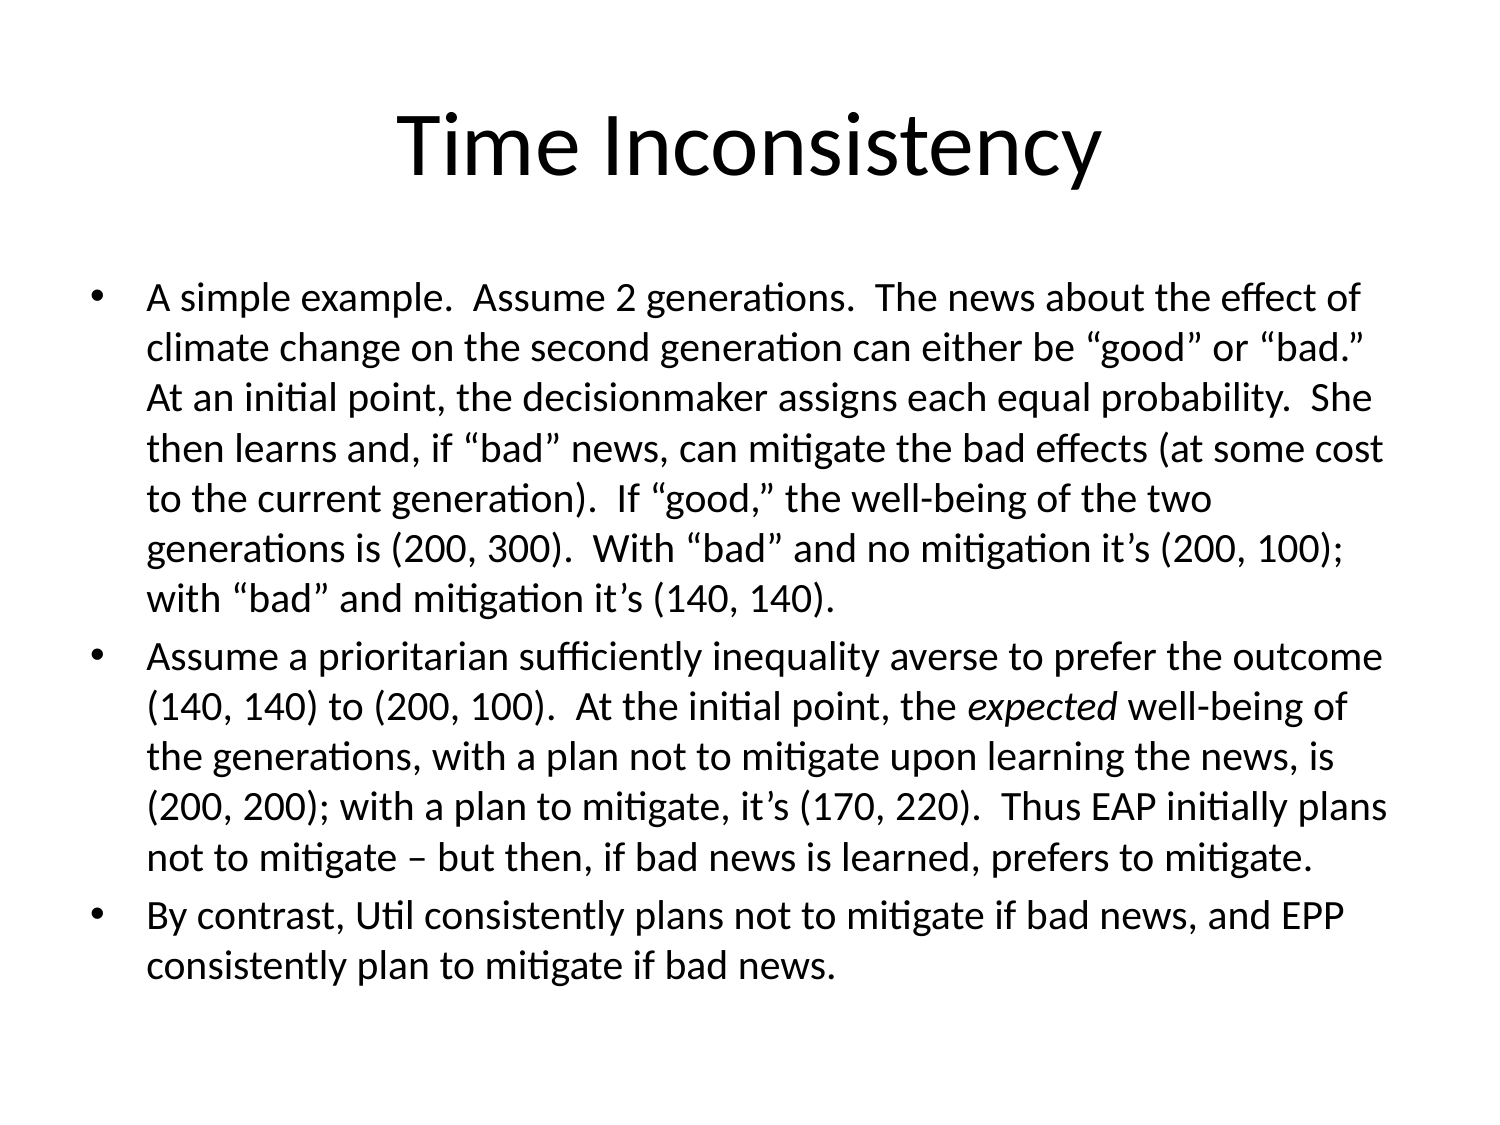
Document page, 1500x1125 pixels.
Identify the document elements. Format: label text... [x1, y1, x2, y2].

title Time Inconsistency [75, 45, 1425, 233]
list A simple example. Assume 2 generations. The news about the effect of climate change on the second generation can either be “good” or “bad.” At an initial point, the decisionmaker assigns each equal probability. She then learns and, if “bad” news, can mitigate the bad effects (at some cost to the current generation). If “good,” the well-being of the two generations is (200, 300). With “bad” and no mitigation it’s (200, 100); with “bad” and mitigation it’s (140, 140). Assume a prioritarian sufficiently inequality averse to prefer the outcome (140, 140) to (200, 100). At the initial point, the expected well-being of the generations, with a plan not to mitigate upon learning the news, is (200, 200); with a plan to mitigate, it’s (170, 220). Thus EAP initially plans not to mitigate – but then, if bad news is learned, prefers to mitigate. By contrast, Util consistently plans not to mitigate if bad news, and EPP consistently plan to mitigate if bad news. [75, 262, 1425, 1005]
